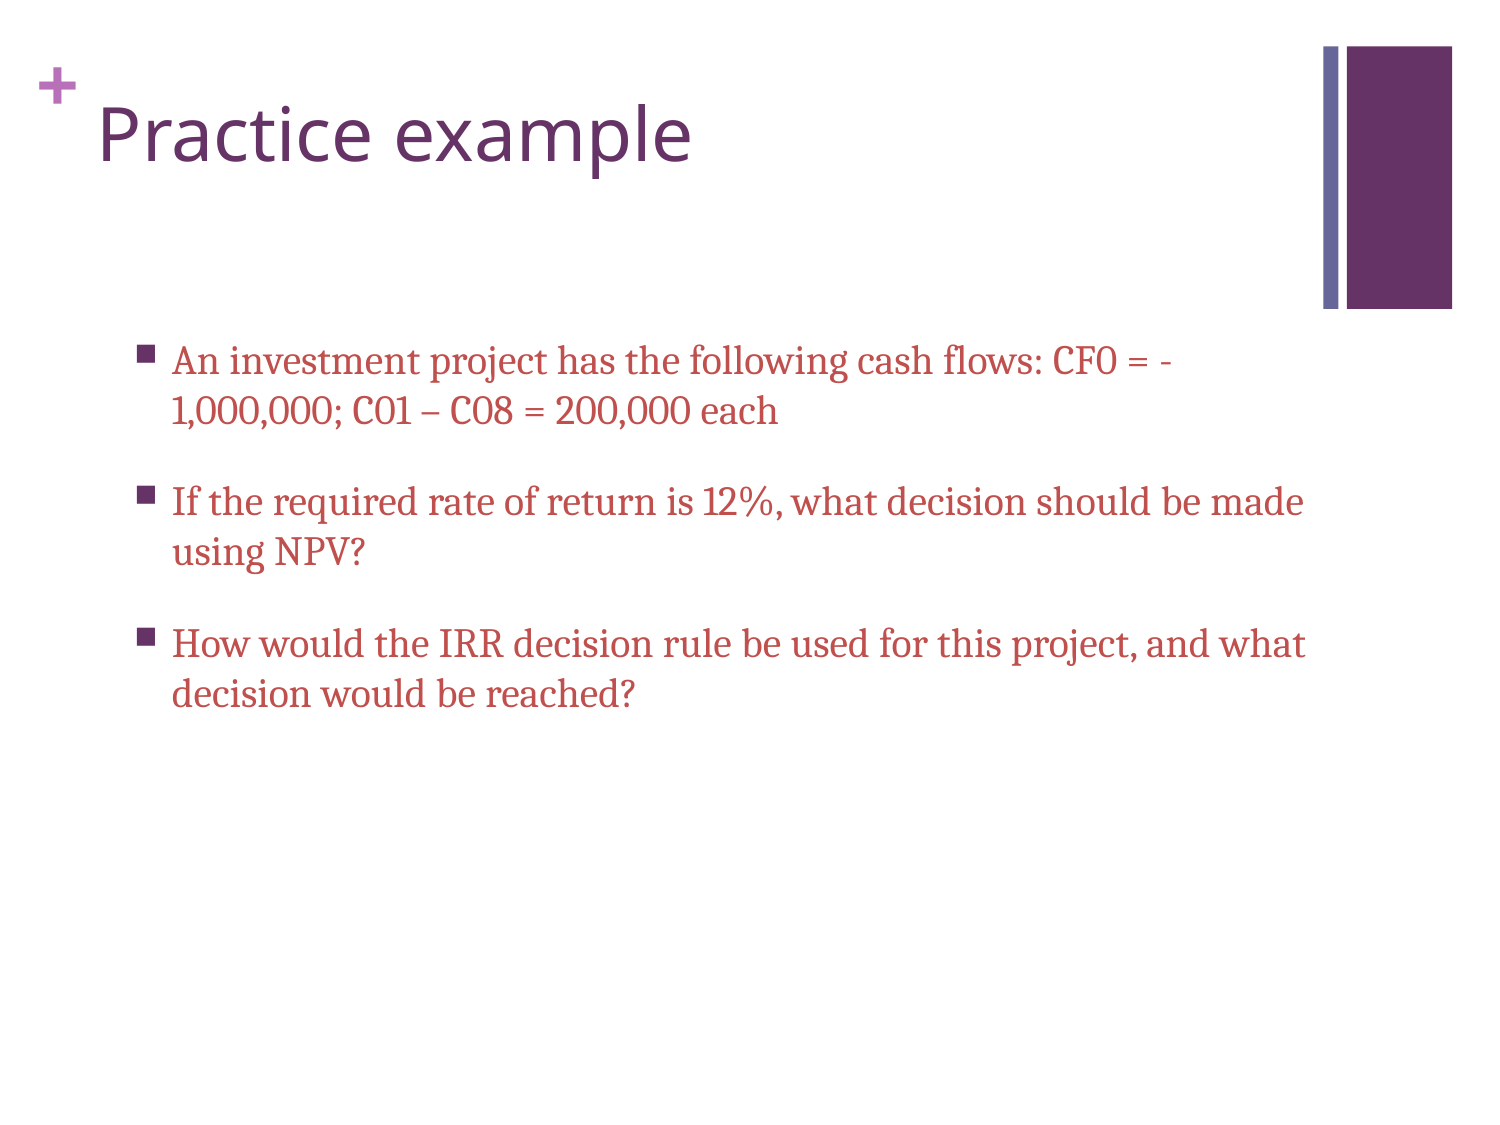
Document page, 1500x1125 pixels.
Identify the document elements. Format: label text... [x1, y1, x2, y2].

list An investment project has the following cash flows: CF0 = -1,000,000; C01 – C08 = 200,000 each If the required rate of return is 12%, what decision should be made using NPV? How would the IRR decision rule be used for this project, and what decision would be reached? [81, 324, 1322, 1005]
title Practice example [81, 79, 1322, 263]
